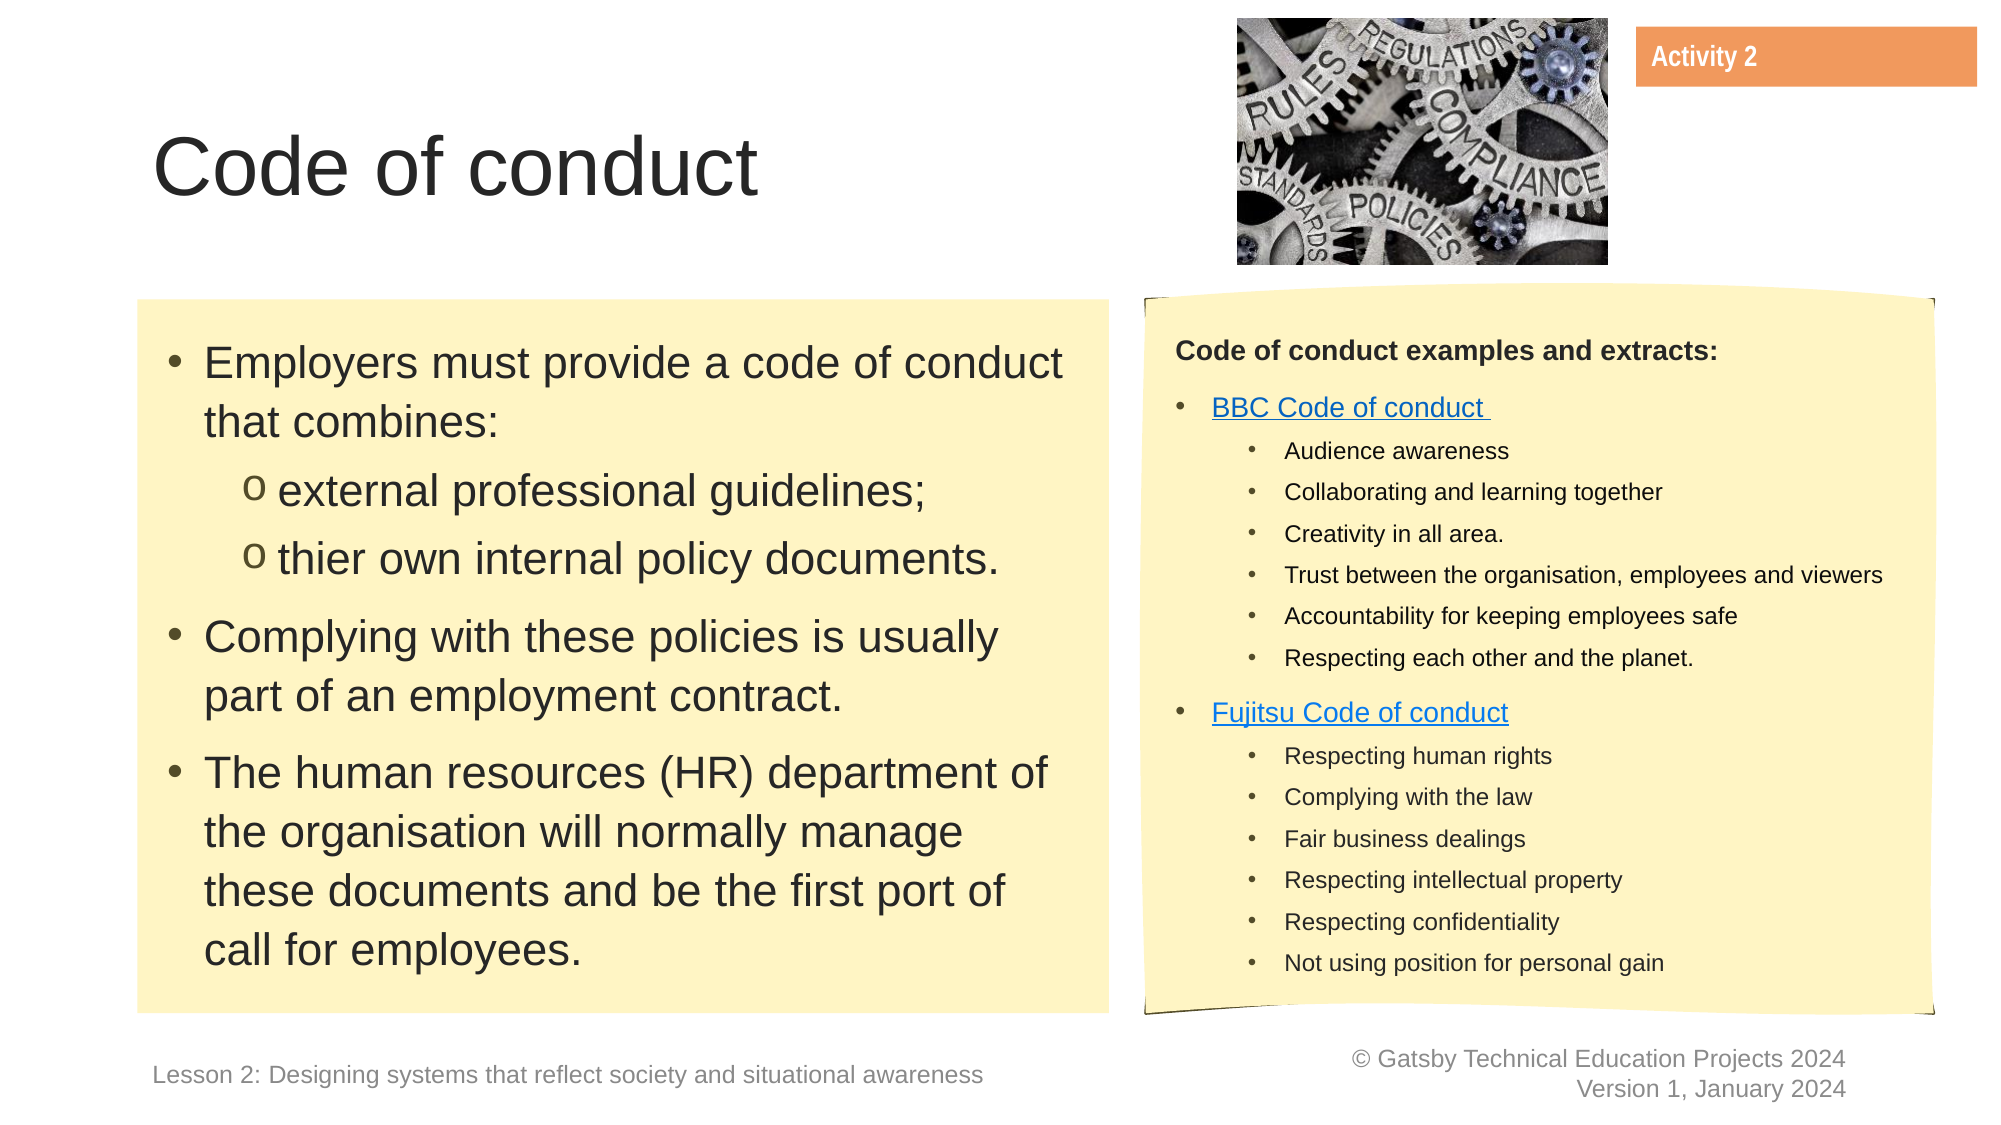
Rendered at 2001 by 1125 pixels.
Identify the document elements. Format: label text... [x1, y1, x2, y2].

text_box Code of conduct examples and extracts: BBC Code of conduct Audience awareness Collaborating and learning together Creativity in all area. Trust between the organisation, employees and viewers Accountability for keeping employees safe Respecting each other and the planet. Fujitsu Code of conduct Respecting human rights Complying with the law Fair business dealings Respecting intellectual property Respecting confidentiality Not using position for personal gain [1139, 283, 1937, 1015]
list Lesson 2: Designing systems that reflect society and situational awareness [137, 1042, 1024, 1103]
list Employers must provide a code of conduct that combines: external professional guidelines; thier own internal policy documents. Complying with these policies is usually part of an employment contract. The human resources (HR) department of the organisation will normally manage these documents and be the first port of call for employees. [137, 299, 1109, 1014]
picture [1237, 18, 1608, 266]
list Activity 2 [1636, 26, 1978, 87]
title Code of conduct [137, 59, 1863, 278]
